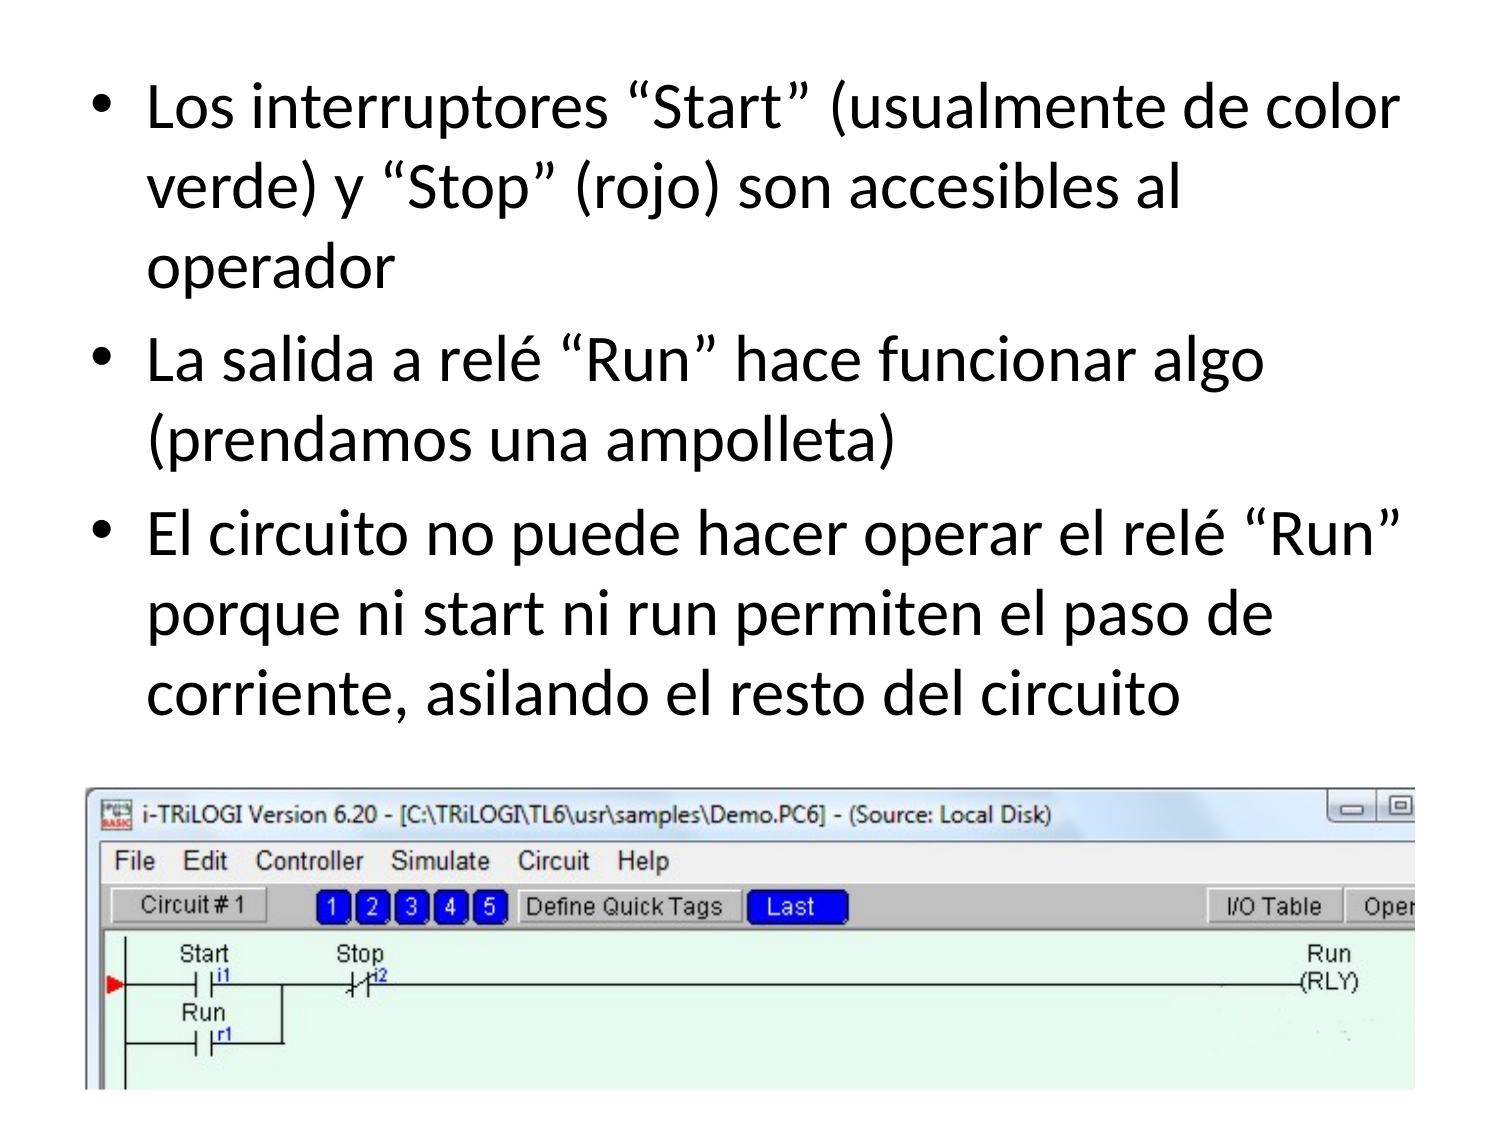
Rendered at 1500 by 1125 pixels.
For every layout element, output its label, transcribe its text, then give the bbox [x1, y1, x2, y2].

list Los interruptores “Start” (usualmente de color verde) y “Stop” (rojo) son accesibles al operador La salida a relé “Run” hace funcionar algo (prendamos una ampolleta) El circuito no puede hacer operar el relé “Run” porque ni start ni run permiten el paso de corriente, asilando el resto del circuito [75, 54, 1425, 776]
picture [76, 786, 1415, 1095]
